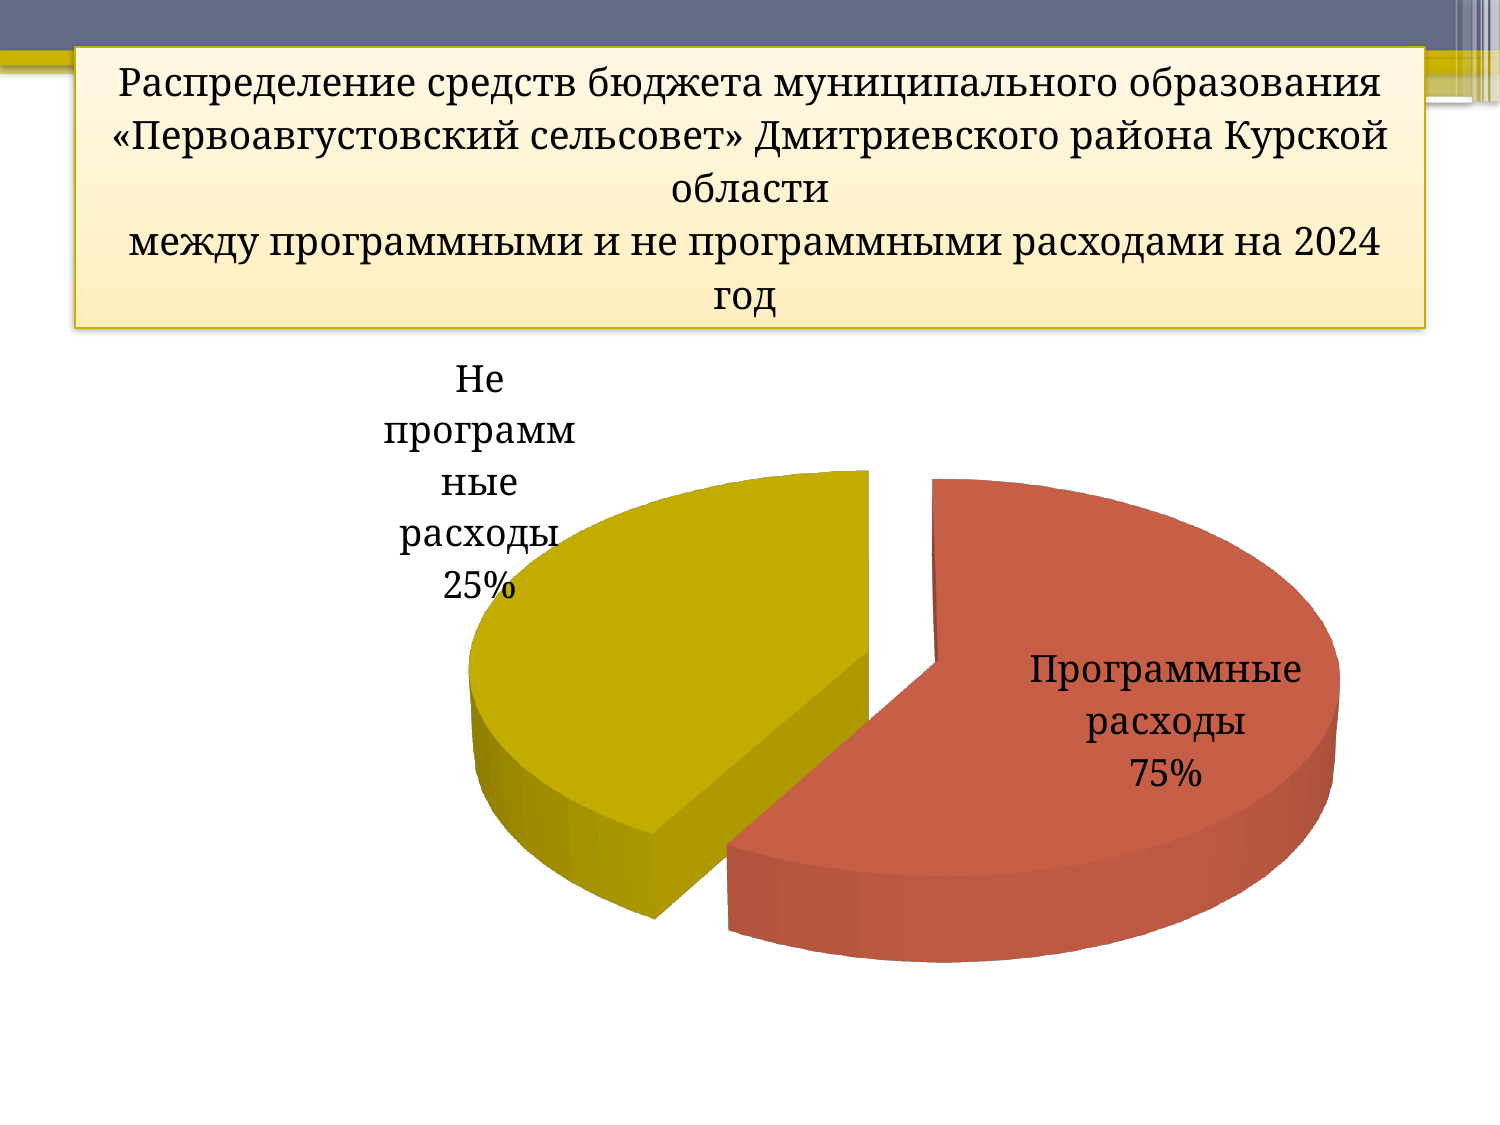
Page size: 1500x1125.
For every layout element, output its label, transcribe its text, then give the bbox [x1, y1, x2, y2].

chart [70, 351, 1421, 1072]
title Распределение средств бюджета муниципального образования «Первоавгустовский сельсовет» Дмитриевского района Курской области между программными и не программными расходами на 2024 год [74, 46, 1426, 329]
